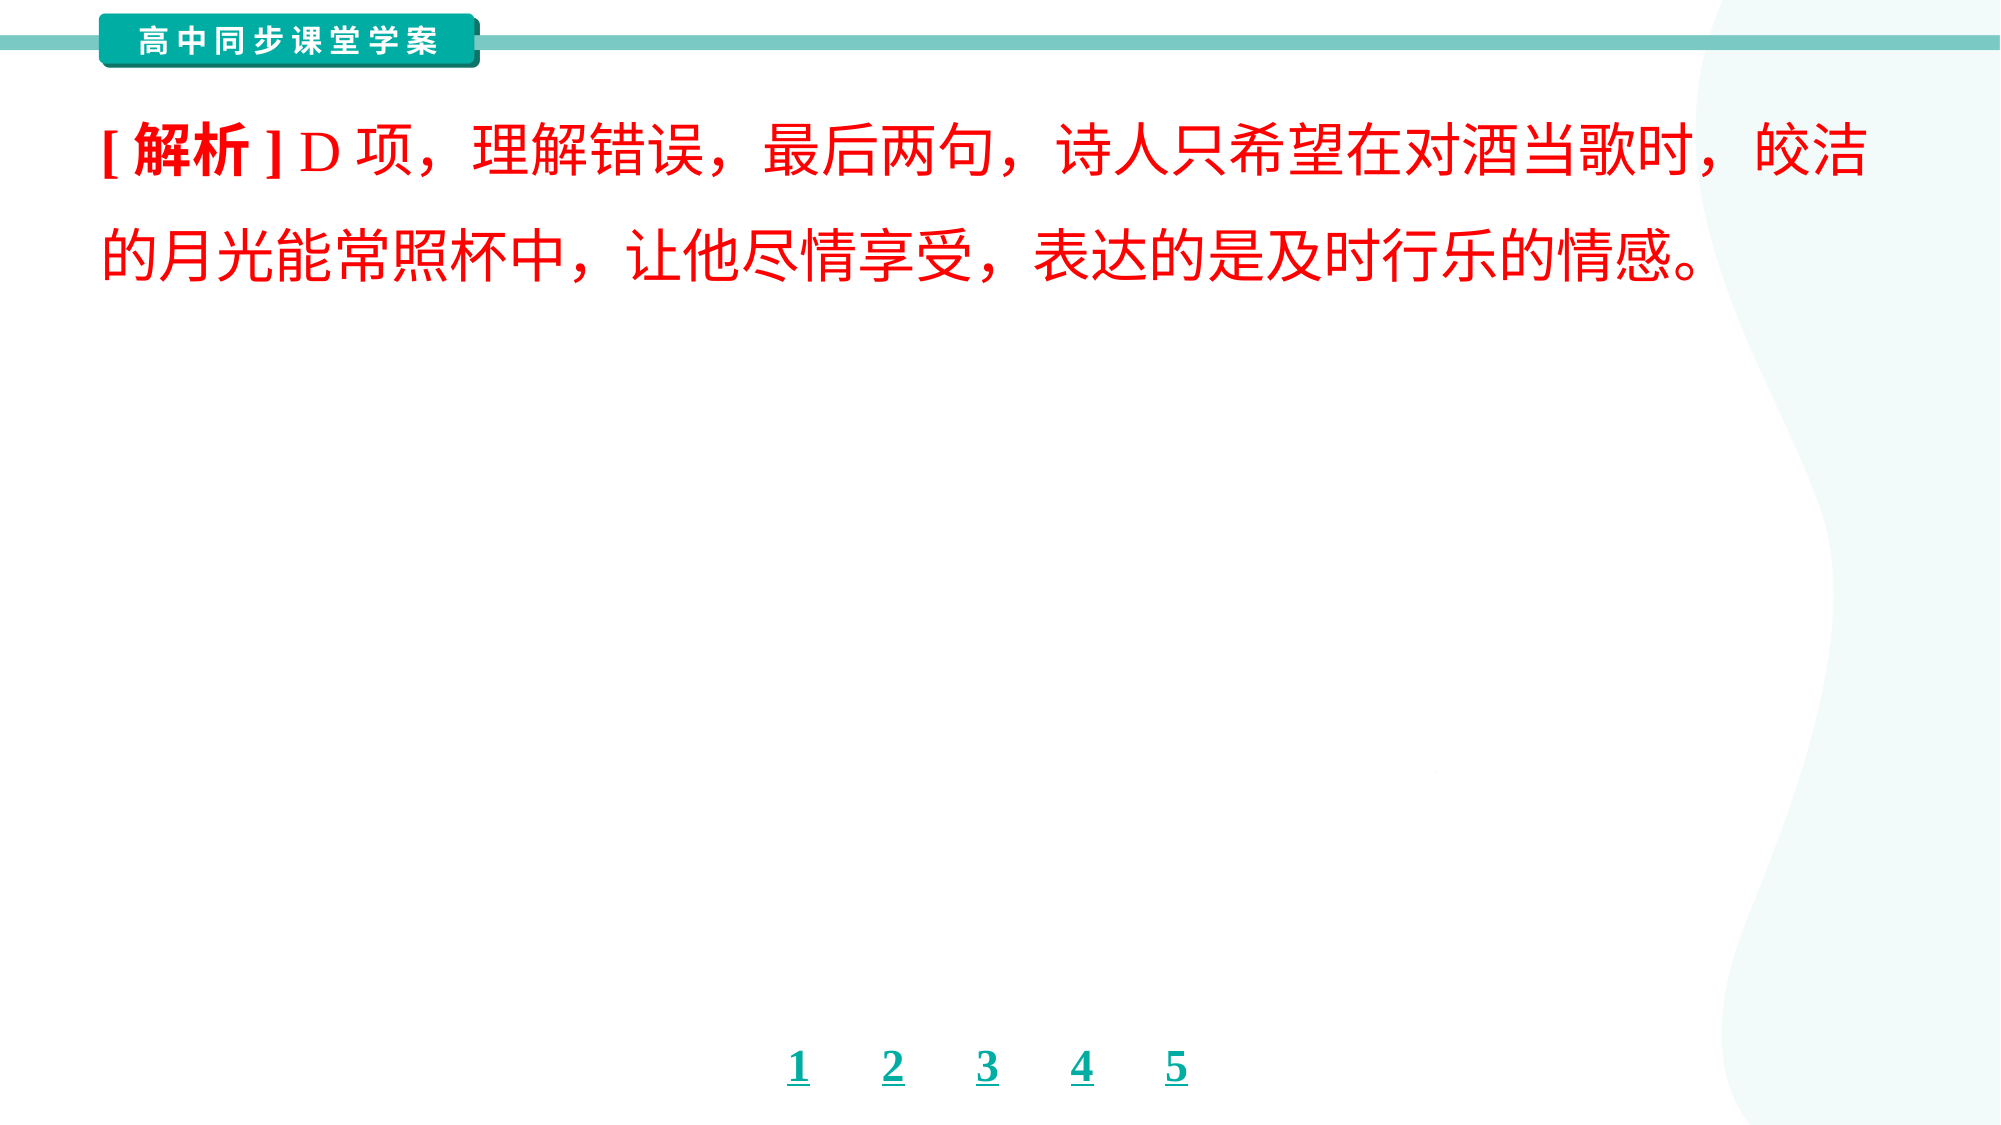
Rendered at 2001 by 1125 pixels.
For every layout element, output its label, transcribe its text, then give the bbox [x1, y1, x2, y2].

picture [0, 0, 2000, 1125]
text_box [解析] D项，理解错误，最后两句，诗人只希望在对酒当歌时，皎洁 的月光能常照杯中，让他尽情享受，表达的是及时行乐的情感。 [100, 76, 1899, 290]
